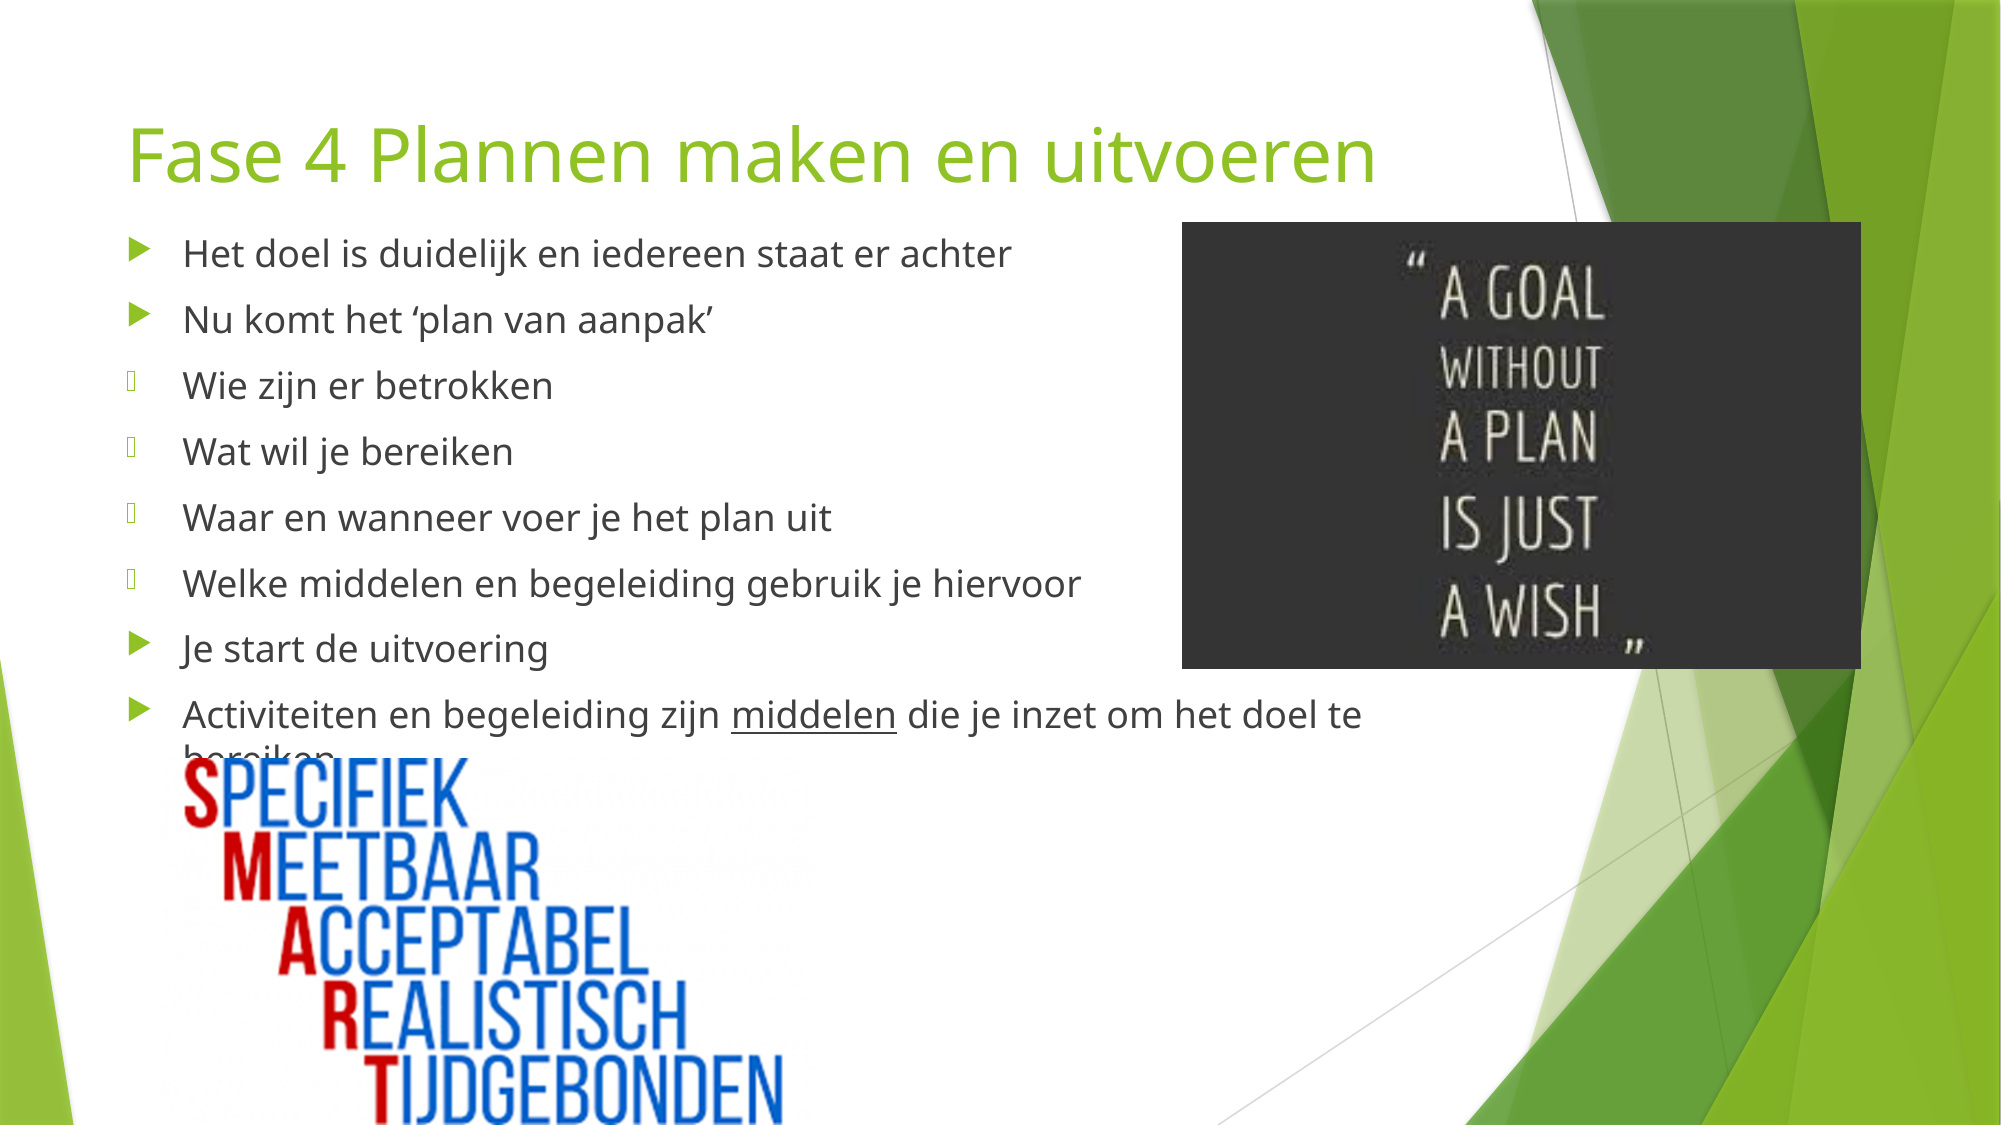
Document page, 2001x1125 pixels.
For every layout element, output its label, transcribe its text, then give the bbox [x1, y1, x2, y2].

picture [1181, 222, 1862, 670]
picture [160, 758, 817, 1125]
list Het doel is duidelijk en iedereen staat er achter Nu komt het ‘plan van aanpak’ Wie zijn er betrokken Wat wil je bereiken Waar en wanneer voer je het plan uit Welke middelen en begeleiding gebruik je hiervoor Je start de uitvoering Activiteiten en begeleiding zijn middelen die je inzet om het doel te bereiken [111, 222, 1522, 860]
title Fase 4 Plannen maken en uitvoeren [111, 99, 1522, 222]
